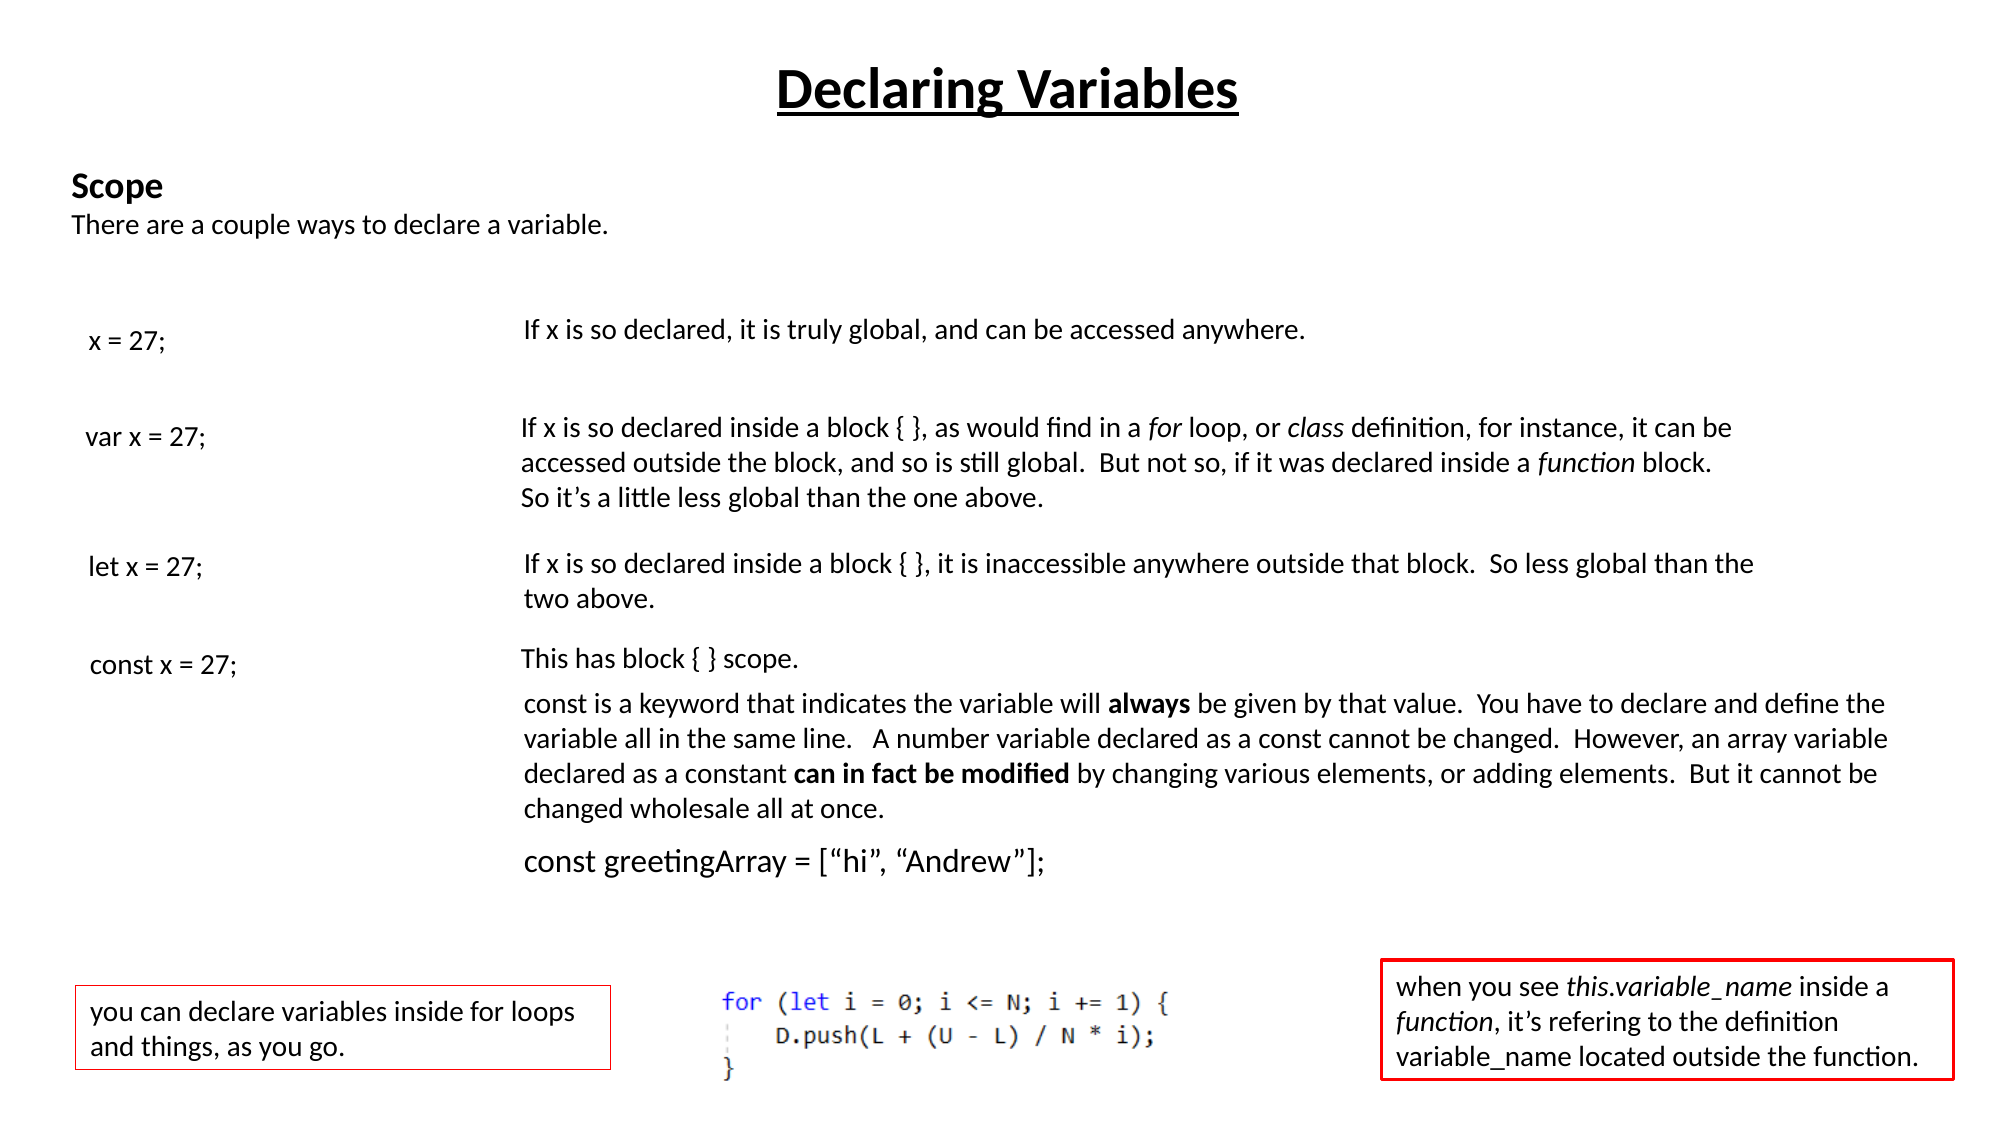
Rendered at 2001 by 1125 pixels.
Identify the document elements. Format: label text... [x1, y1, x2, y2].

text_box const x = 27; [75, 637, 276, 688]
text_box If x is so declared inside a block { }, as would find in a for loop, or class definition, for instance, it can be accessed outside the block, and so is still global. But not so, if it was declared inside a function block. So it’s a little less global than the one above. [506, 400, 1768, 521]
text_box Scope There are a couple ways to declare a variable. [56, 153, 1281, 248]
text_box let x = 27; [73, 540, 242, 590]
text_box x = 27; [73, 313, 202, 364]
picture [716, 981, 1175, 1085]
text_box when you see this.variable_name inside a function, it’s refering to the definition variable_name located outside the function. [1381, 960, 1954, 1080]
text_box const is a keyword that indicates the variable will always be given by that value. You have to declare and define the variable all in the same line. A number variable declared as a const cannot be changed. However, an array variable declared as a constant can in fact be modified by changing various elements, or adding elements. But it cannot be changed wholesale all at once. [508, 676, 1922, 832]
text_box var x = 27; [70, 409, 239, 460]
text_box If x is so declared inside a block { }, it is inaccessible anywhere outside that block. So less global than the two above. [508, 537, 1771, 622]
text_box const greetingArray = [“hi”, “Andrew”]; [508, 832, 1090, 887]
text_box Declaring Variables [762, 42, 1406, 128]
text_box If x is so declared, it is truly global, and can be accessed anywhere. [508, 302, 1382, 353]
text_box This has block { } scope. [505, 632, 878, 683]
text_box you can declare variables inside for loops and things, as you go. [75, 985, 611, 1070]
